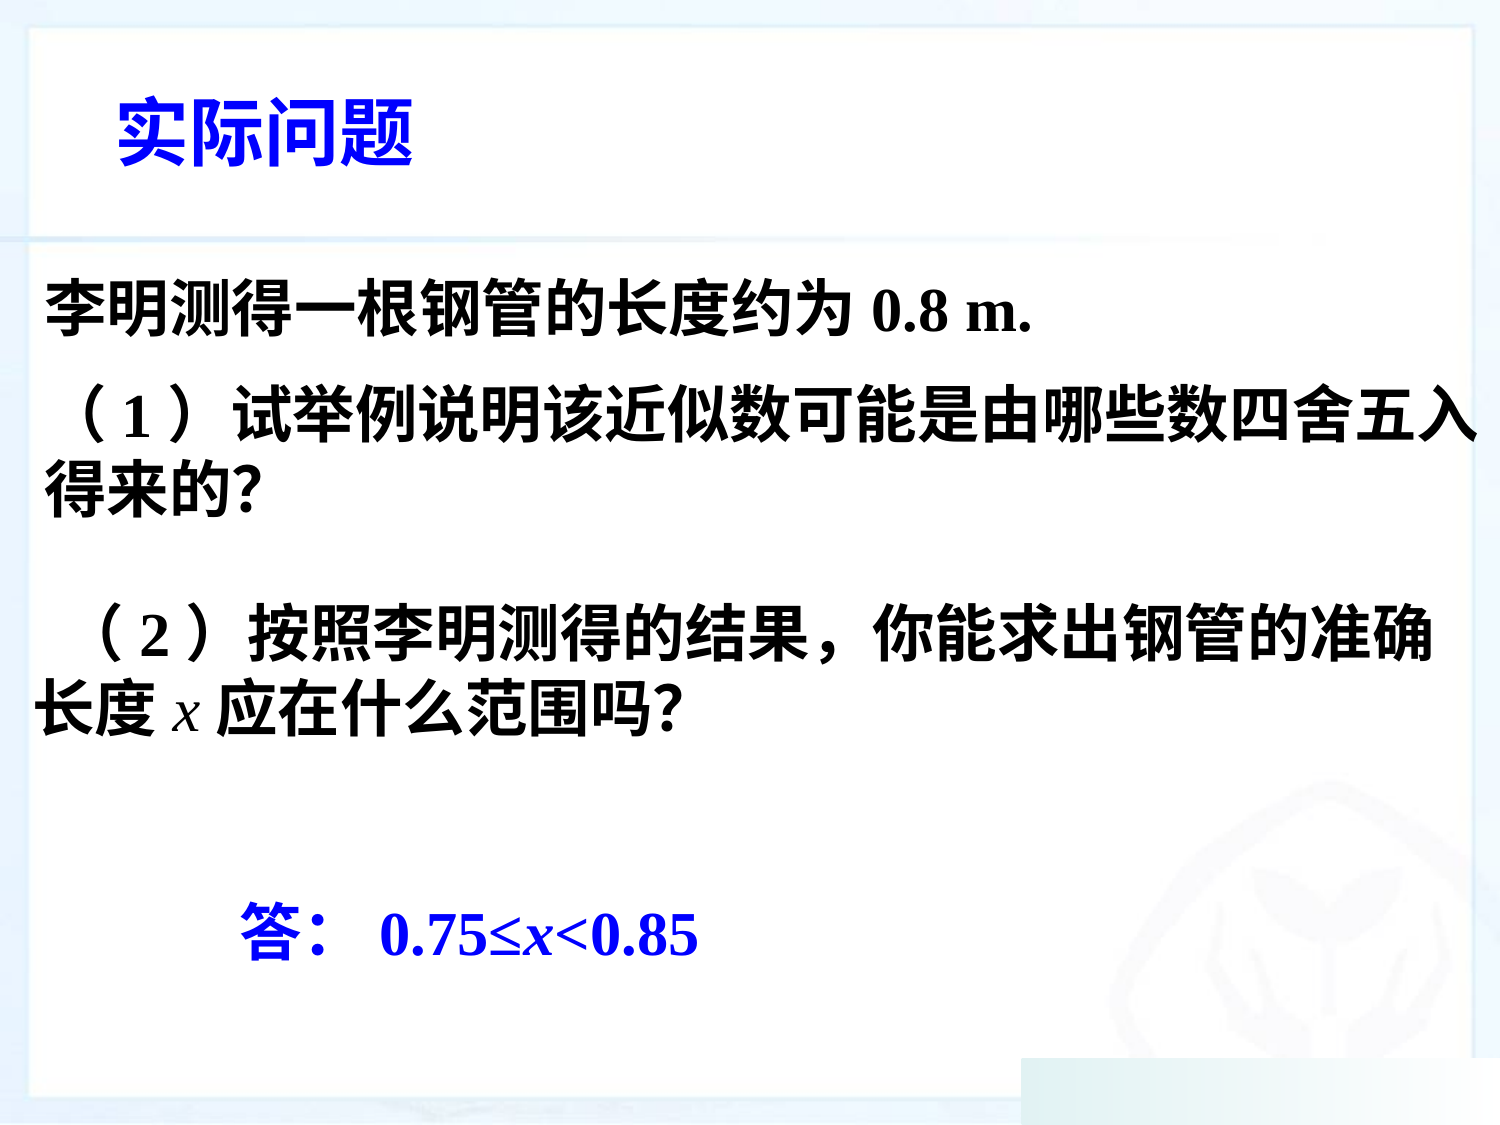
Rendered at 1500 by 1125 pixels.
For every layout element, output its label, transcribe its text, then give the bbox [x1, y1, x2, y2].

text_box 李明测得一根钢管的长度约为0.8 m. （1）试举例说明该近似数可能是由哪些数四舍五入 得来的？ [29, 261, 1500, 532]
text_box （2）按照李明测得的结果，你能求出钢管的准确 长度x应在什么范围吗？ [17, 586, 1500, 752]
text_box 实际问题 [100, 78, 613, 183]
picture [0, 0, 1500, 1125]
text_box 答：0.75≤x<0.85 [224, 885, 900, 976]
text_box [1021, 1058, 1500, 1125]
